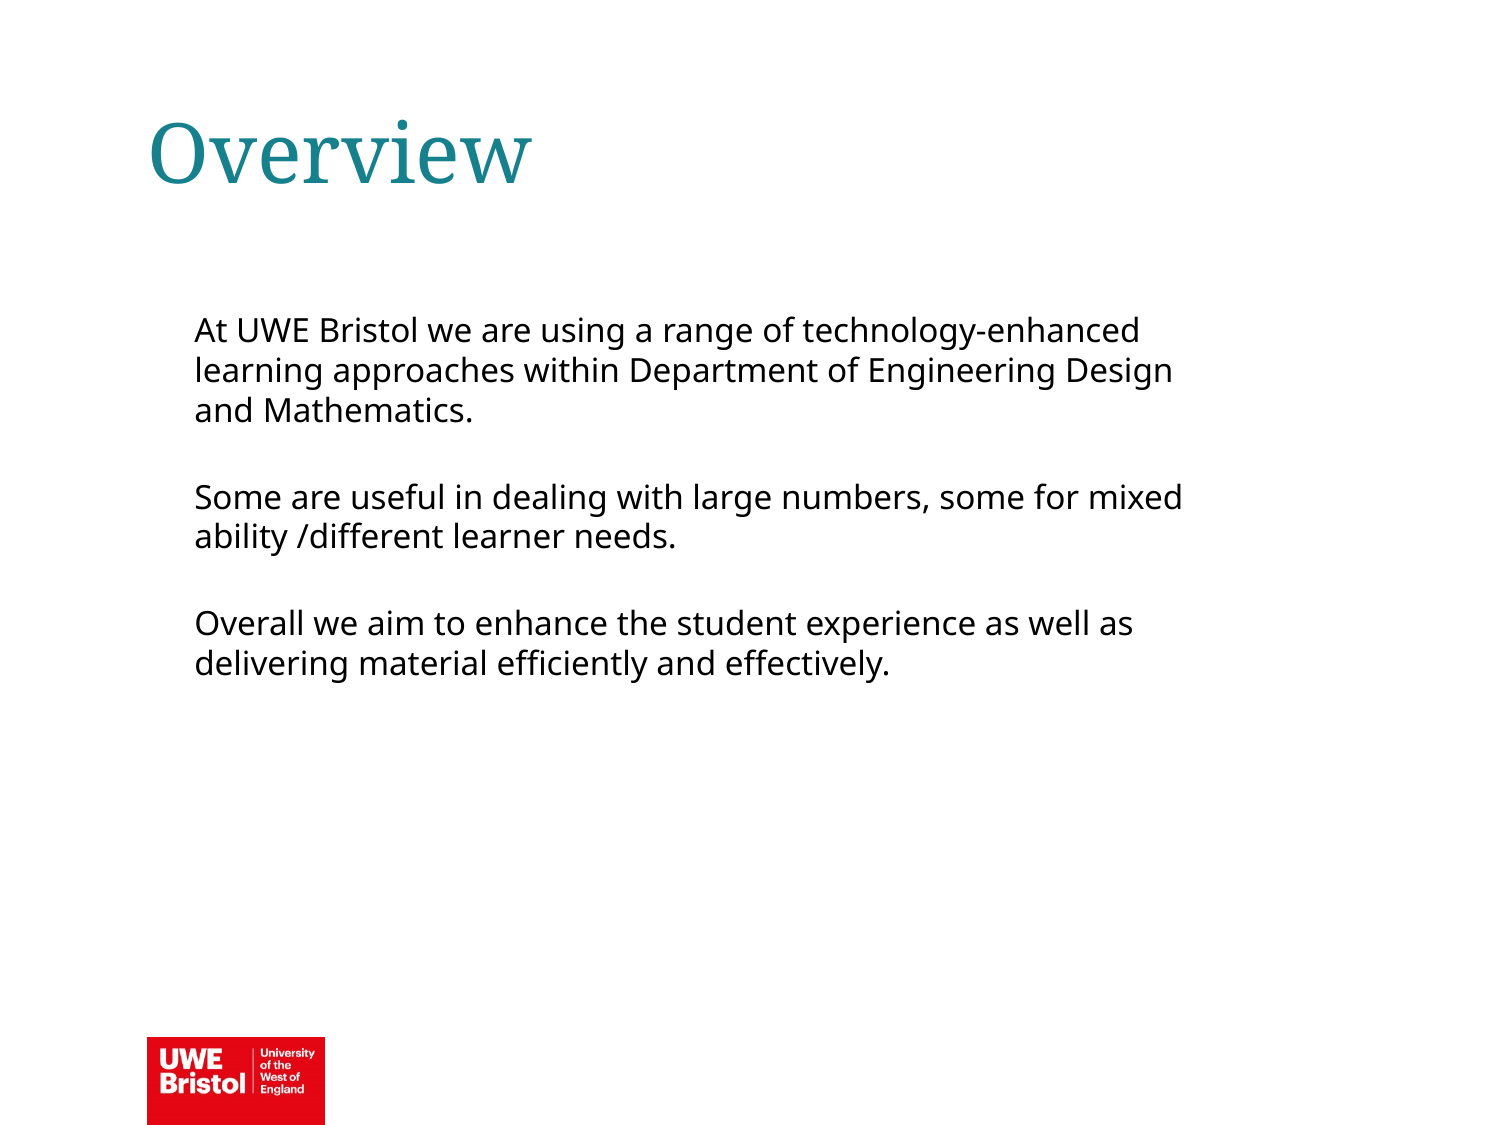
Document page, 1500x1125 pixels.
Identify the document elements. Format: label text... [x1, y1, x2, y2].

list Overview [147, 113, 1217, 220]
list At UWE Bristol we are using a range of technology-enhanced learning approaches within Department of Engineering Design and Mathematics. Some are useful in dealing with large numbers, some for mixed ability /different learner needs. Overall we aim to enhance the student experience as well as delivering material efficiently and effectively. [135, 255, 1217, 988]
picture [147, 1037, 325, 1125]
